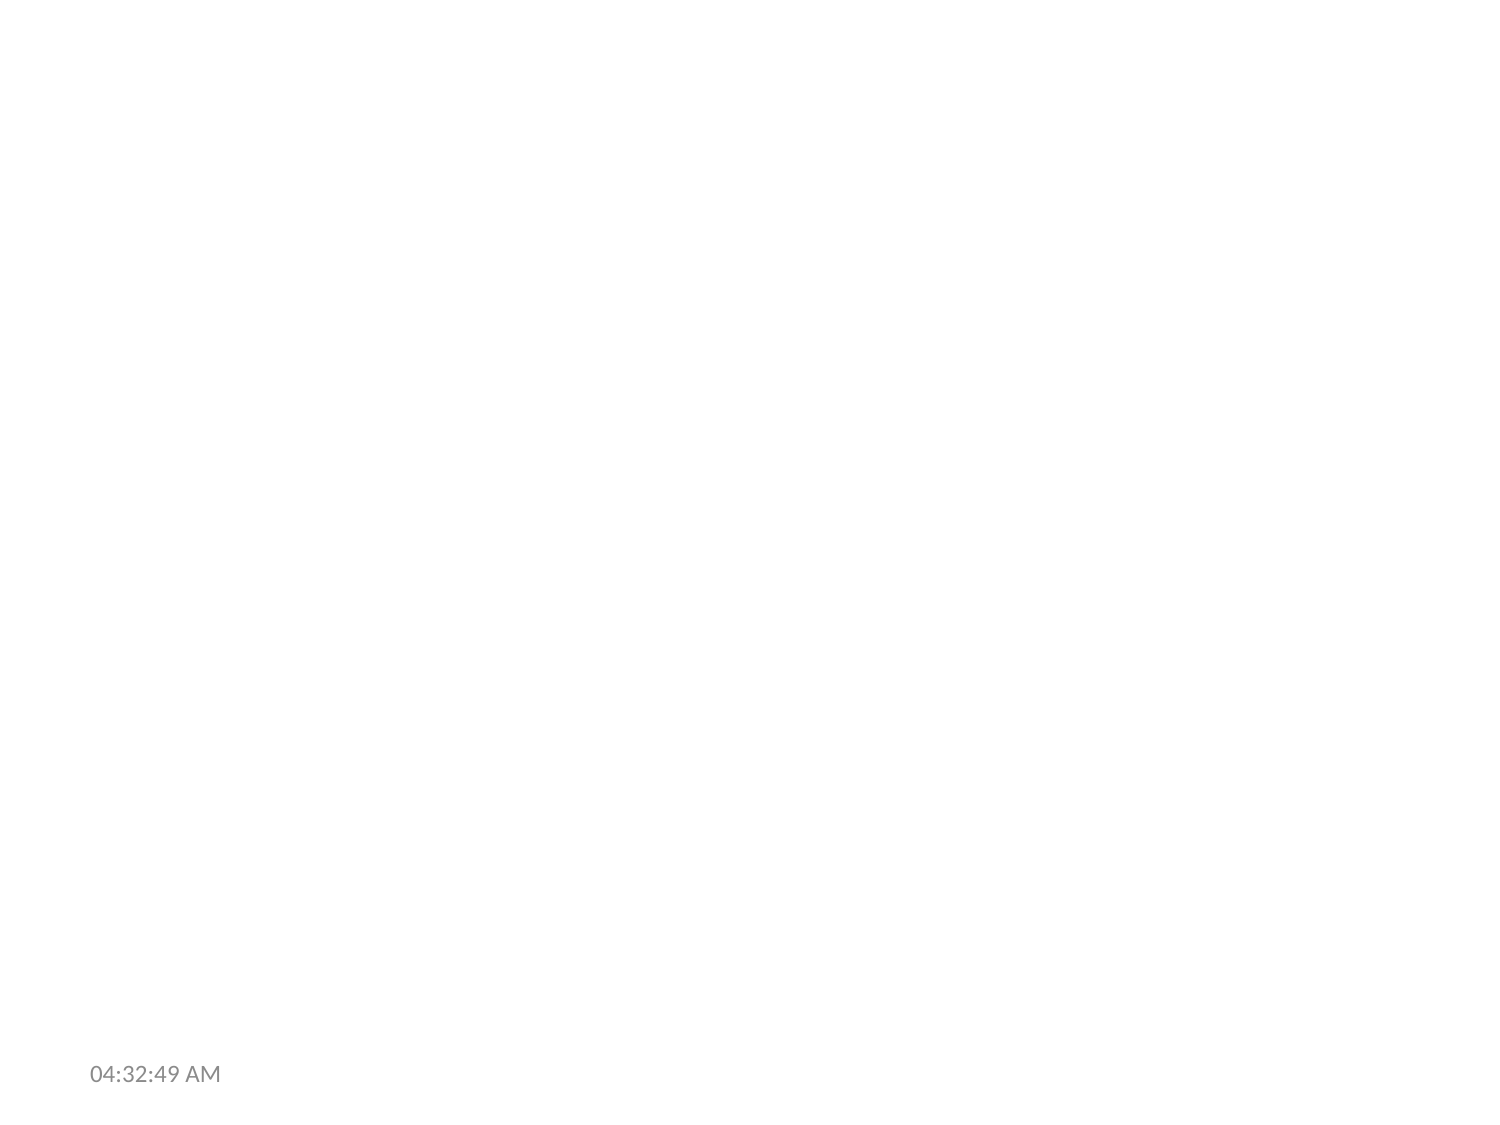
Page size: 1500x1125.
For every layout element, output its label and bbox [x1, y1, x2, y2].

slide_number [75, 1042, 425, 1103]
